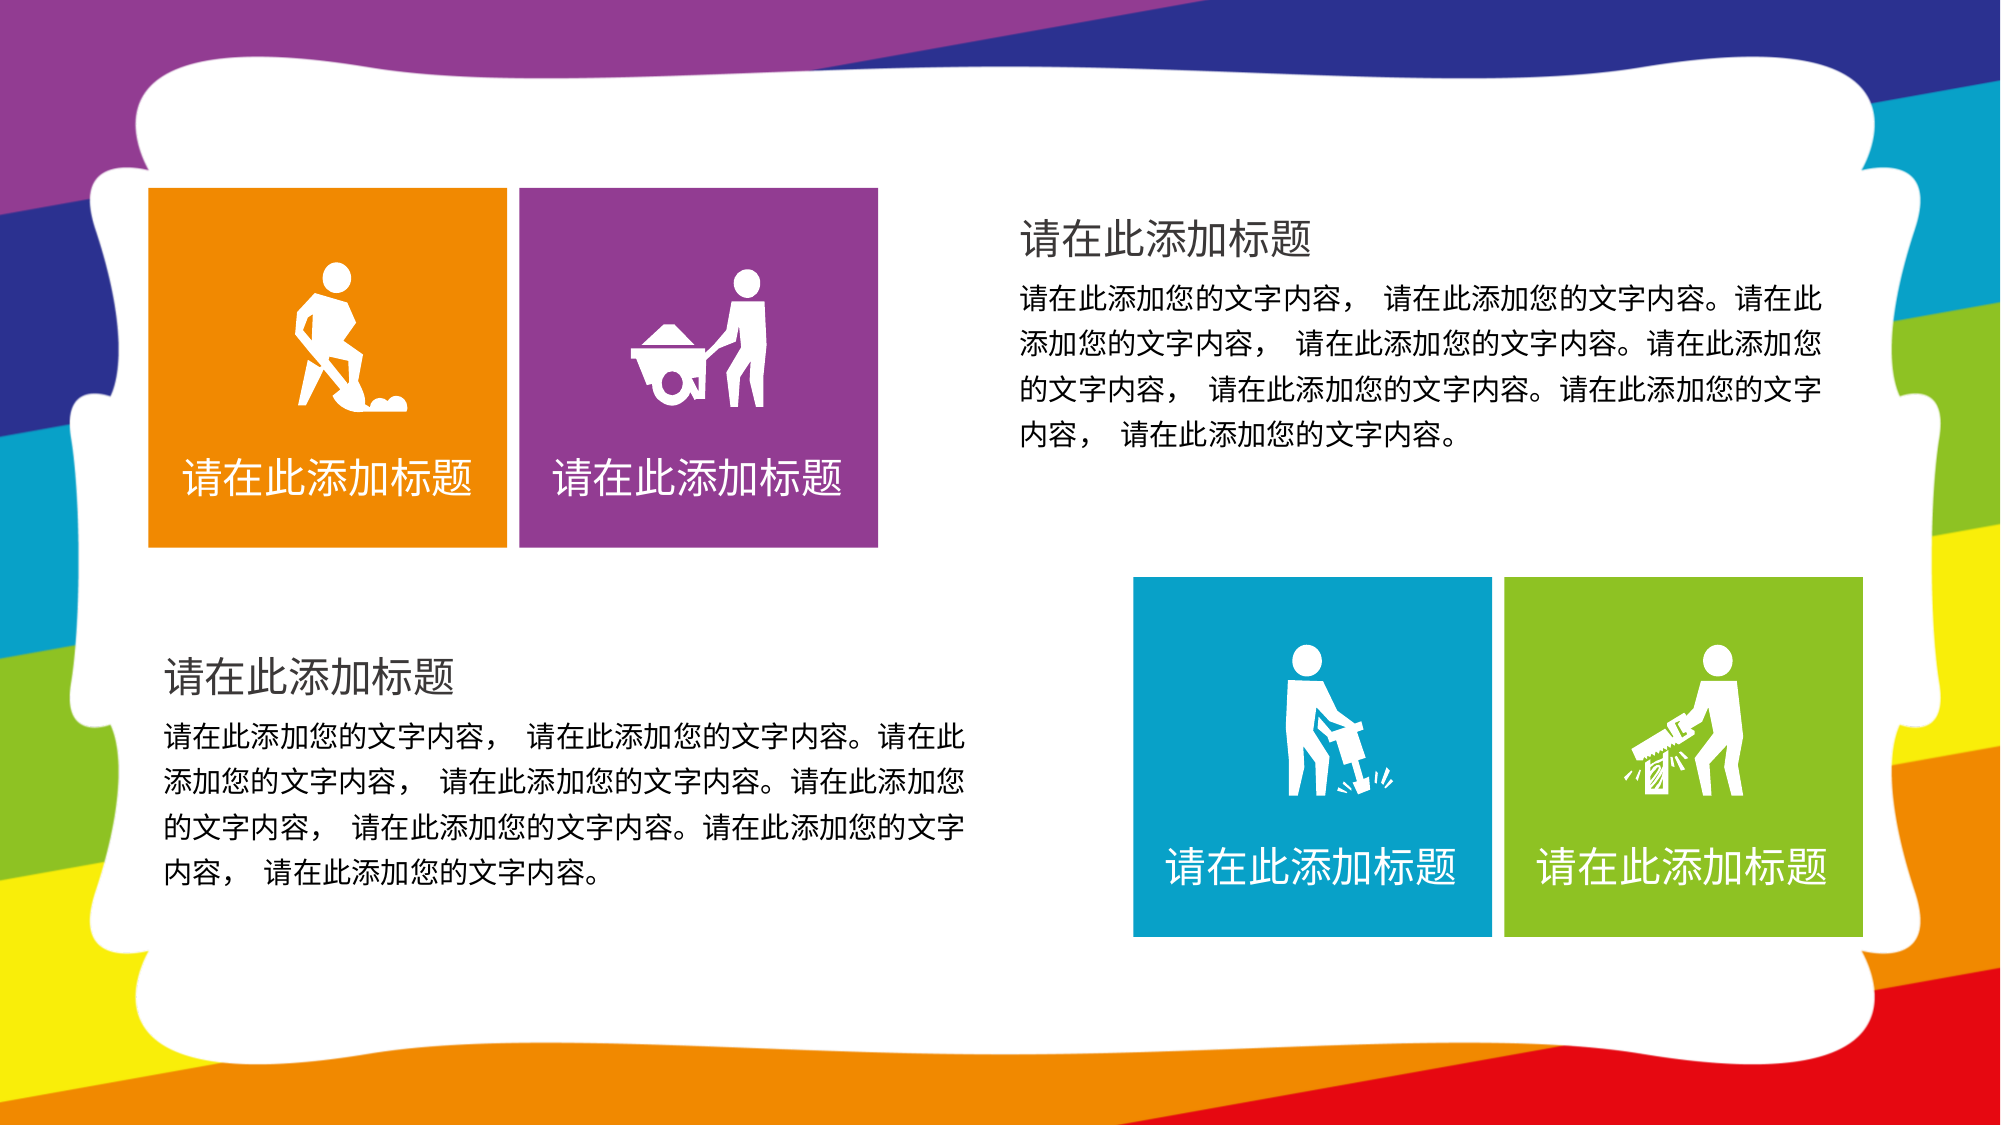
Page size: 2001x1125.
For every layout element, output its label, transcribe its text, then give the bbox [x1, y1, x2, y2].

text_box [1285, 680, 1371, 796]
text_box [147, 187, 508, 549]
text_box [1703, 644, 1733, 677]
text_box [1384, 778, 1394, 789]
text_box 请在此添加标题 [148, 643, 550, 709]
text_box 请在此添加您的文字内容， 请在此添加您的文字内容。请在此添加您的文字内容， 请在此添加您的文字内容。请在此添加您的文字内容， 请在此添加您的文字内容。请在此添加您的文字内容， 请在此添加您的文字内容。 [1005, 262, 1847, 459]
text_box 请在此添加标题 [536, 444, 862, 509]
text_box [1292, 644, 1322, 677]
text_box 请在此添加标题 [1005, 205, 1407, 270]
text_box [295, 293, 408, 413]
text_box [1132, 576, 1493, 938]
picture [0, 0, 2001, 1125]
text_box [1631, 680, 1744, 796]
text_box [322, 262, 352, 294]
text_box [733, 269, 761, 298]
text_box 请在此添加标题 [166, 444, 492, 509]
text_box [1381, 767, 1390, 785]
text_box [1503, 576, 1864, 938]
text_box 请在此添加标题 [1150, 833, 1476, 899]
text_box [1624, 770, 1633, 781]
text_box 请在此添加您的文字内容， 请在此添加您的文字内容。请在此添加您的文字内容， 请在此添加您的文字内容。请在此添加您的文字内容， 请在此添加您的文字内容。请在此添加您的文字内容， 请在此添加您的文字内容。 [148, 700, 990, 897]
text_box [1374, 770, 1378, 784]
text_box [518, 187, 879, 549]
text_box 请在此添加标题 [1521, 833, 1847, 899]
text_box [630, 301, 767, 407]
